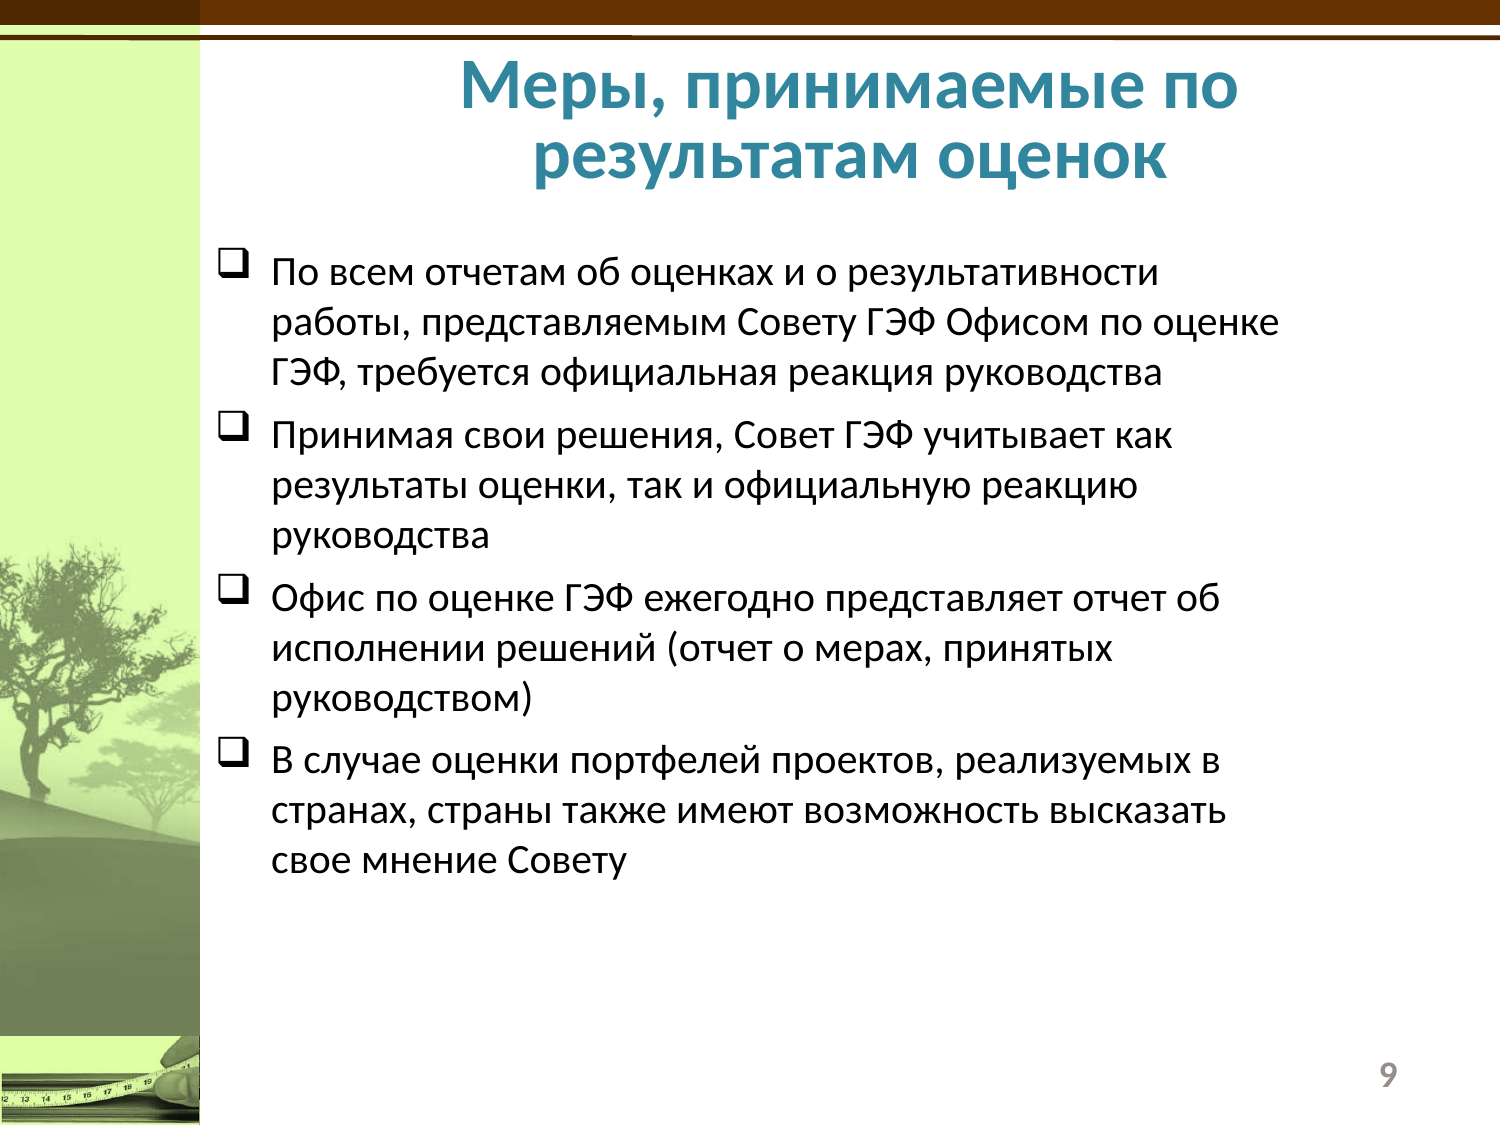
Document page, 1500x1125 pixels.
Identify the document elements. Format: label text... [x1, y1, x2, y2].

title Меры, принимаемые по результатам оценок [199, 44, 1500, 201]
slide_number 9 [1074, 1042, 1413, 1103]
list По всем отчетам об оценках и о результативности работы, представляемым Совету ГЭФ Офисом по оценке ГЭФ, требуется официальная реакция руководства Принимая свои решения, Совет ГЭФ учитывает как результаты оценки, так и официальную реакцию руководства Офис по оценке ГЭФ ежегодно представляет отчет об исполнении решений (отчет о мерах, принятых руководством) В случае оценки портфелей проектов, реализуемых в странах, страны также имеют возможность высказать свое мнение Совету [199, 235, 1326, 1054]
picture [0, 1036, 200, 1125]
